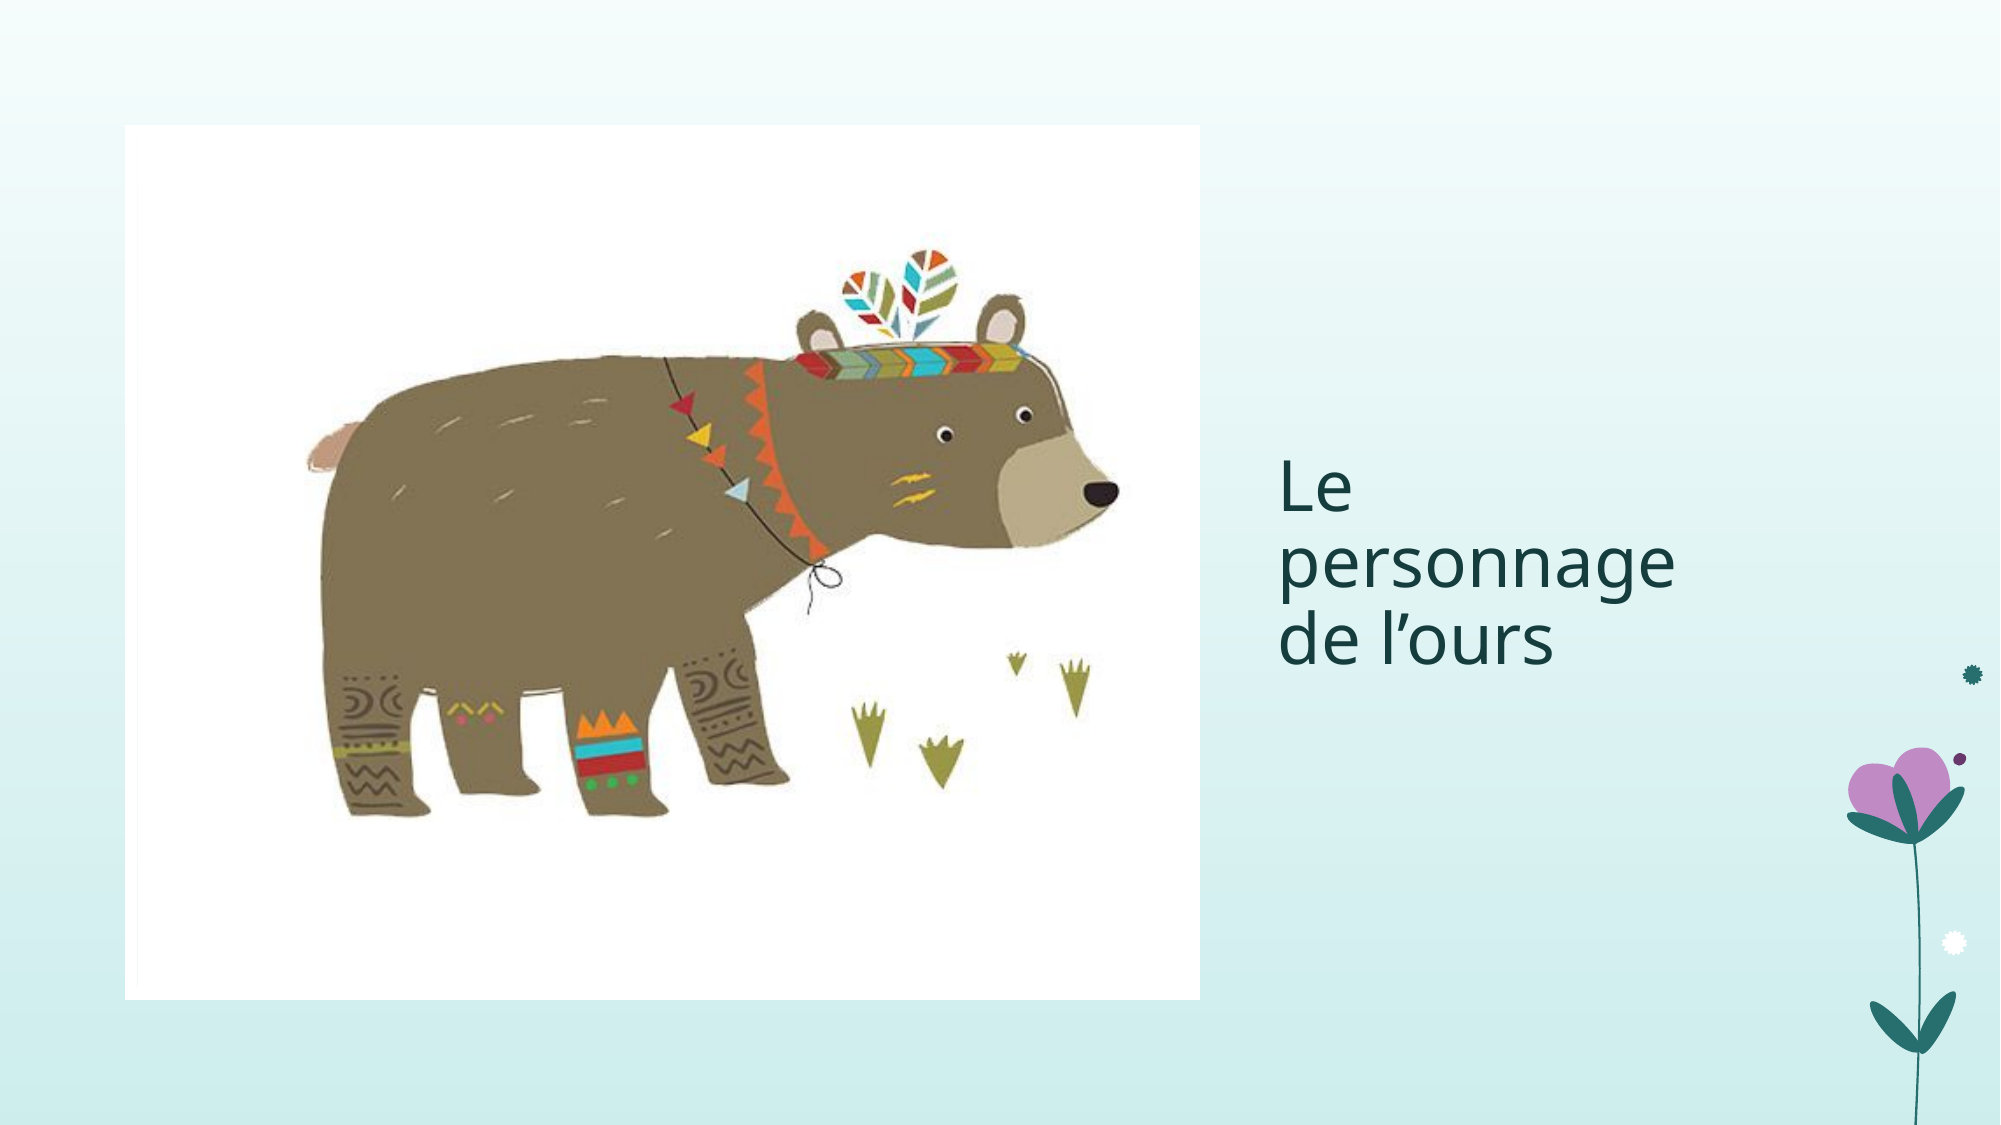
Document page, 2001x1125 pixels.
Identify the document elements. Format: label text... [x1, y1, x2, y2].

picture [137, 137, 1188, 988]
title Le personnage de l’ours [1263, 326, 1788, 687]
